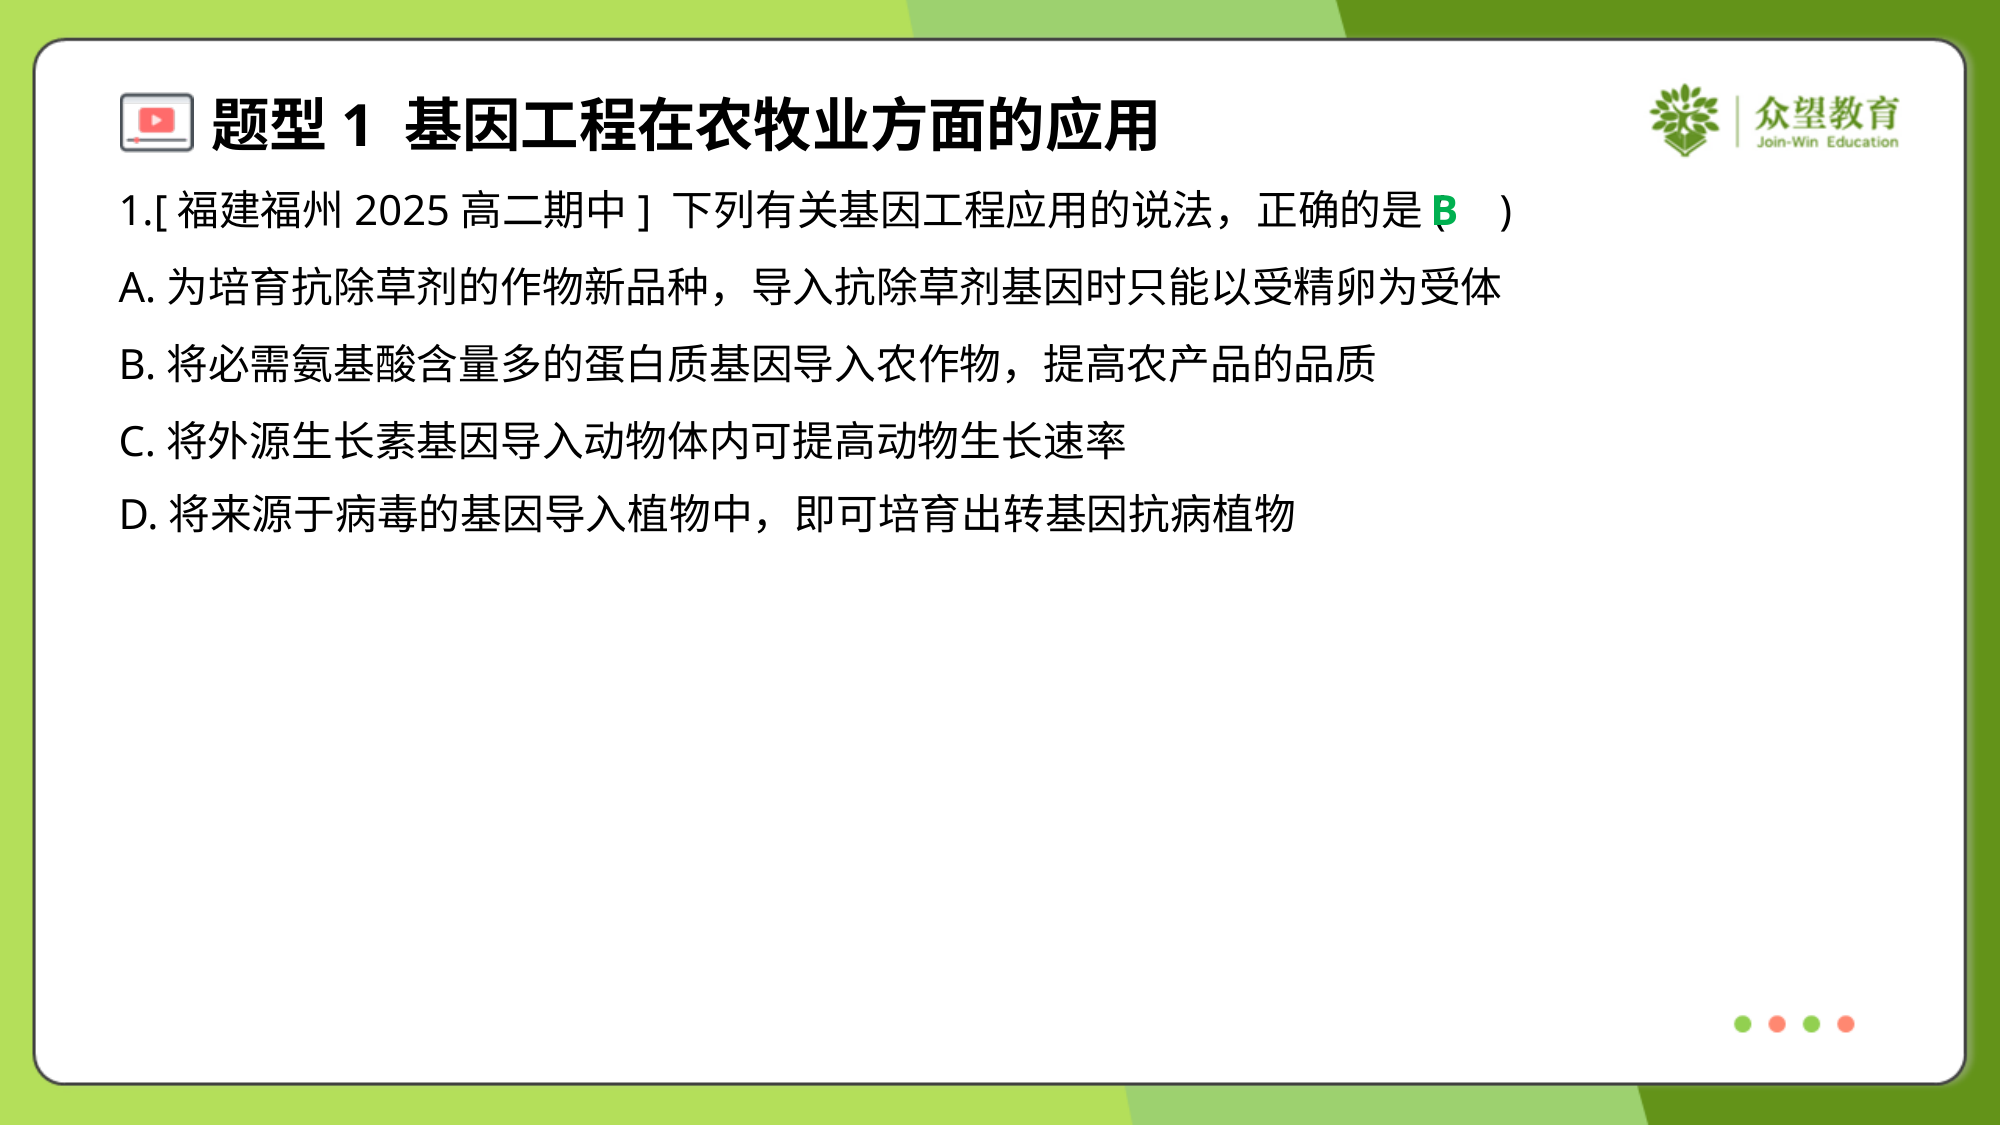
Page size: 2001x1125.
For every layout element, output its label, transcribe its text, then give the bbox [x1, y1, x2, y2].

picture [0, 0, 2000, 1125]
text_box 1.[福建福州2025高二期中] 下列有关基因工程应用的说法，正确的是( ) [1474, 158, 1883, 226]
text_box B [1415, 158, 1474, 226]
text_box 1.[福建福州2025高二期中] 下列有关基因工程应用的说法，正确的是( ) [118, 158, 1415, 226]
text_box A.为培育抗除草剂的作物新品种，导入抗除草剂基因时只能以受精卵为受体 B.将必需氨基酸含量多的蛋白质基因导入农作物，提高农产品的品质 C.将外源生长素基因导入动物体内可提高动物生长速率 D.将来源于病毒的基因导入植物中，即可培育出转基因抗病植物 [118, 235, 1883, 531]
